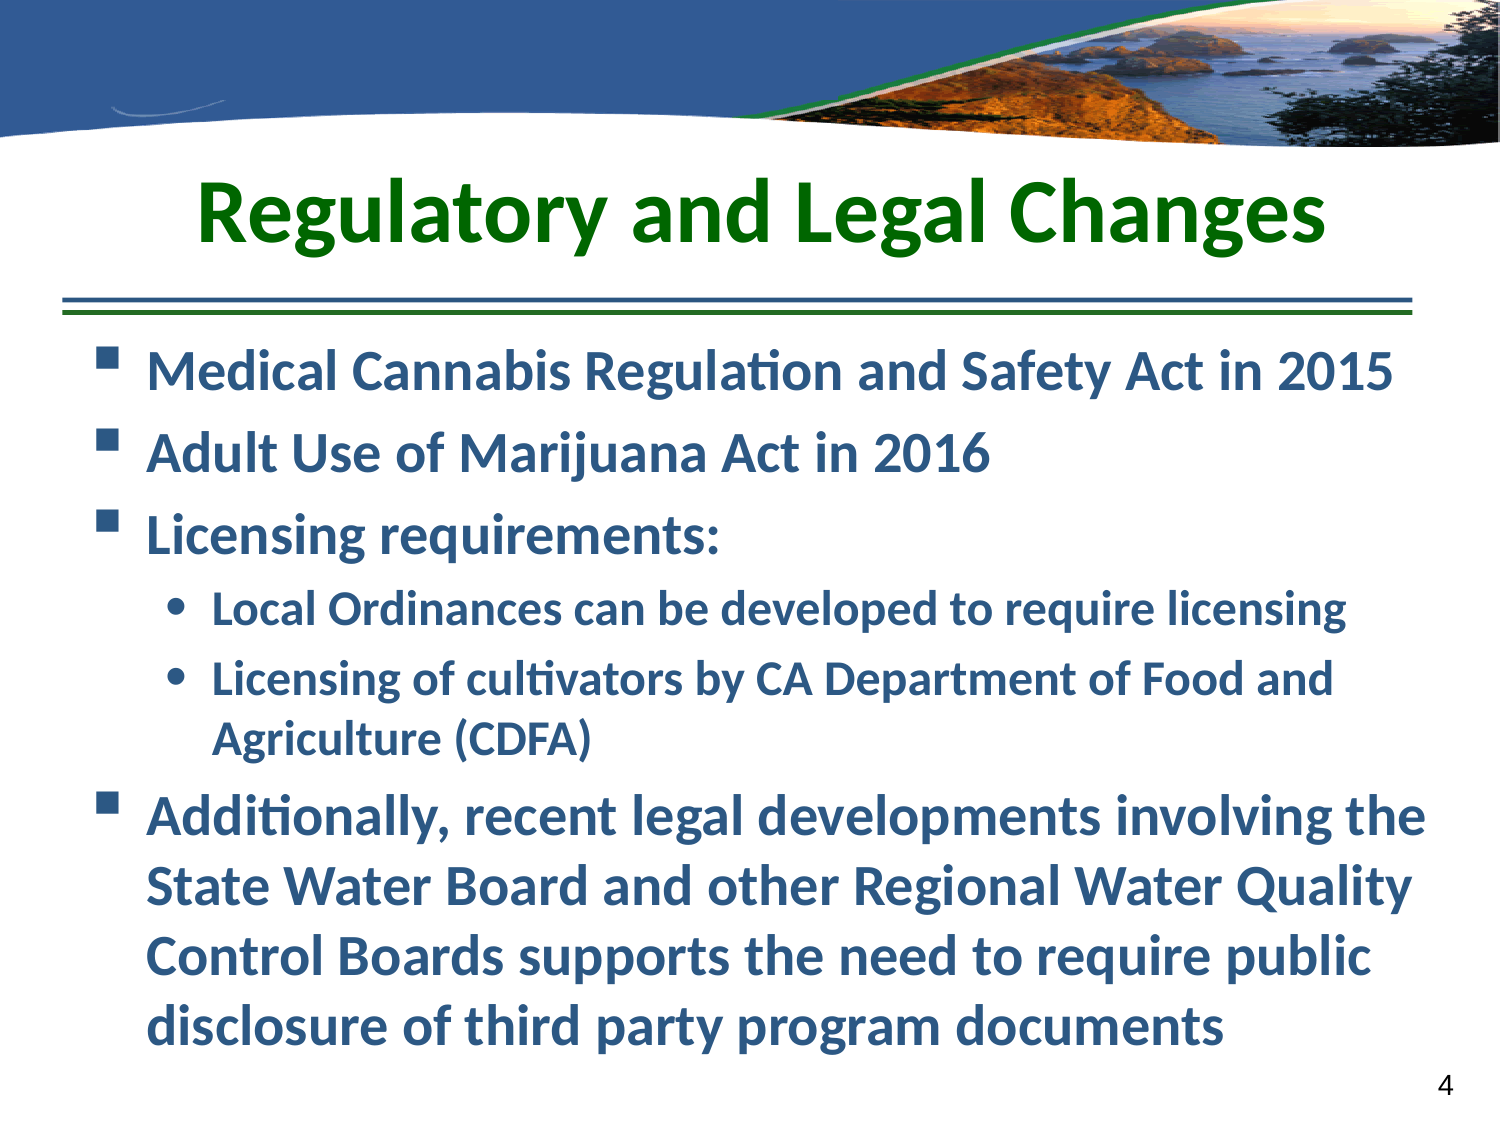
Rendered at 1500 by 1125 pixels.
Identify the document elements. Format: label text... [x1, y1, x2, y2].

list Medical Cannabis Regulation and Safety Act in 2015 Adult Use of Marijuana Act in 2016 Licensing requirements: Local Ordinances can be developed to require licensing Licensing of cultivators by CA Department of Food and Agriculture (CDFA) Additionally, recent legal developments involving the State Water Board and other Regional Water Quality Control Boards supports the need to require public disclosure of third party program documents [75, 324, 1450, 1013]
picture [0, 0, 1500, 147]
title Regulatory and Legal Changes [87, 149, 1438, 263]
text_box 4 [1423, 1058, 1486, 1125]
